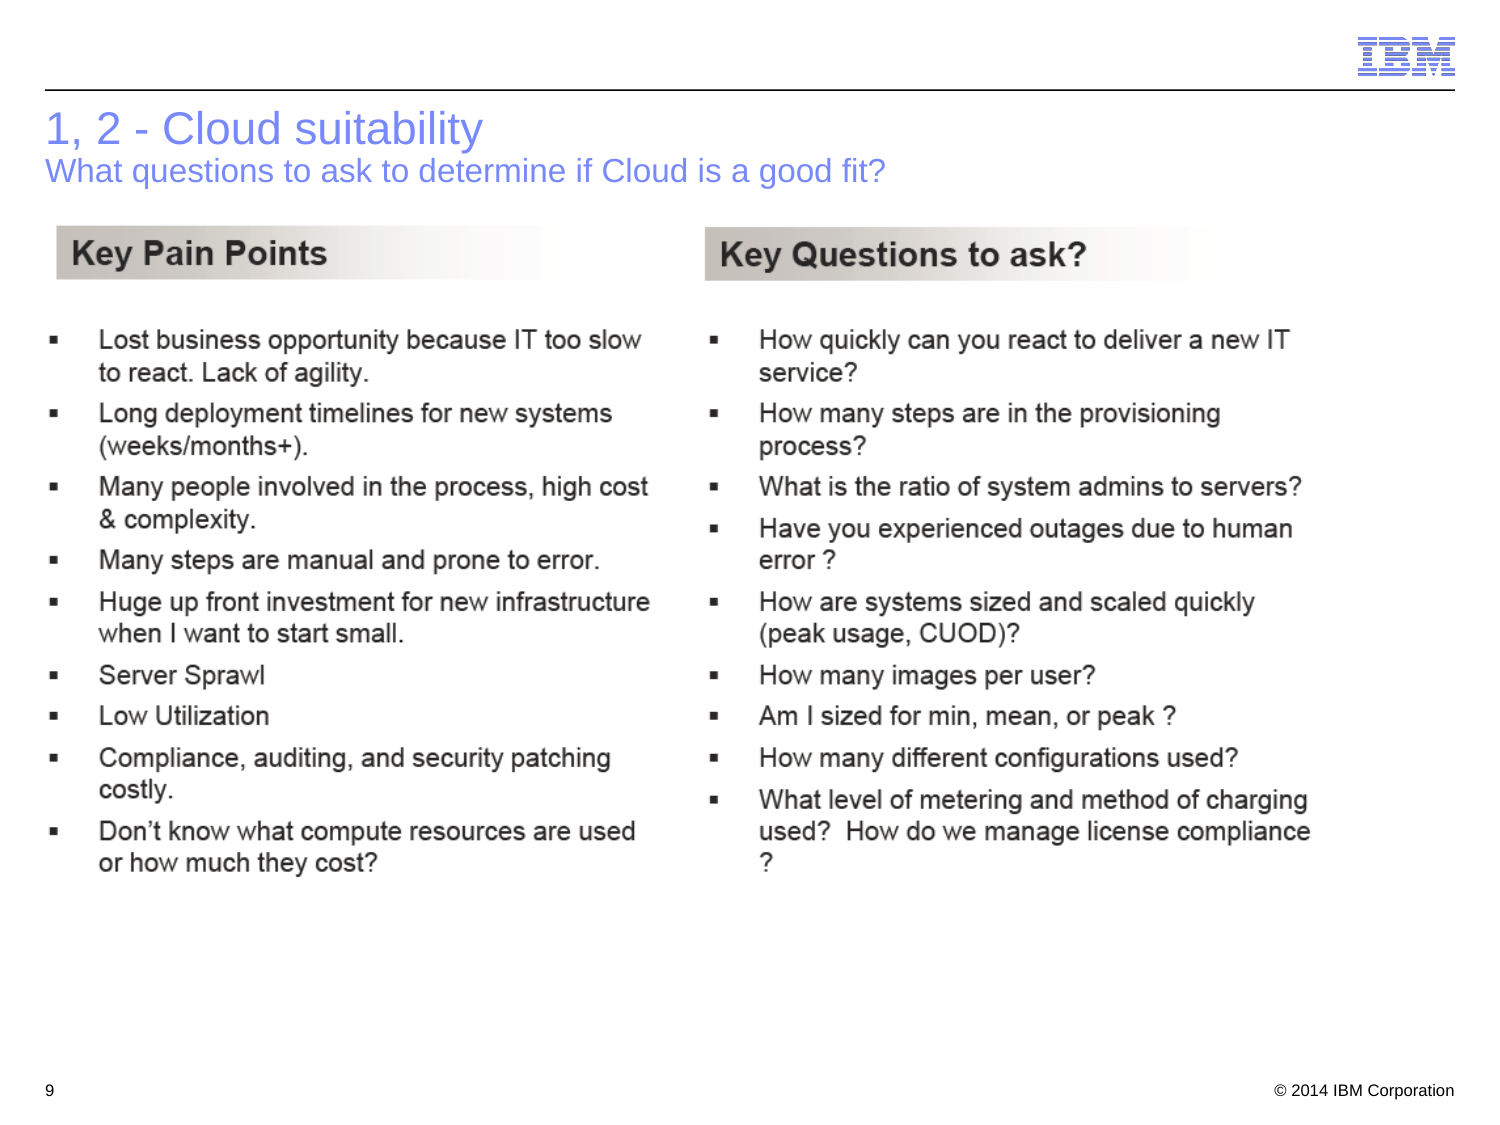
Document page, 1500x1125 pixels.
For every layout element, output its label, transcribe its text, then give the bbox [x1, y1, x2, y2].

slide_number 9 [29, 1072, 91, 1103]
picture [1358, 37, 1455, 76]
picture [37, 218, 1343, 923]
title 1, 2 - Cloud suitability What questions to ask to determine if Cloud is a good fit? [29, 97, 1456, 203]
